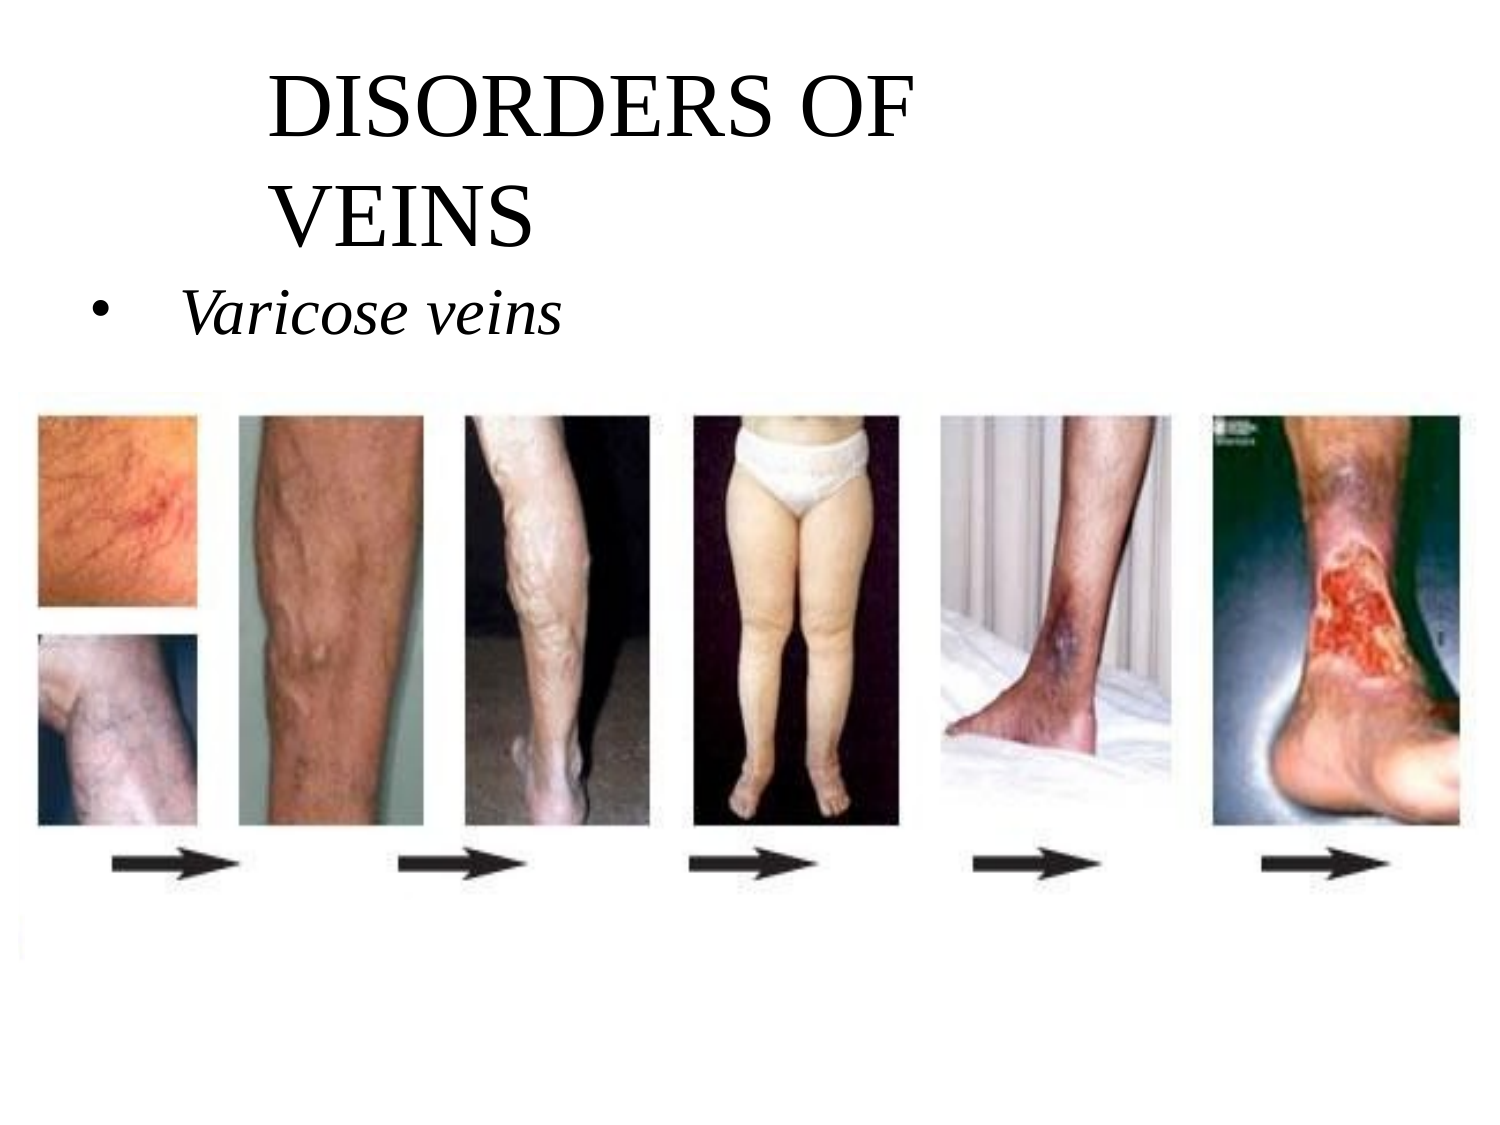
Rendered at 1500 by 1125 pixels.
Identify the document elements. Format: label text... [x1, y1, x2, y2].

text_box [18, 391, 1480, 1013]
title DISORDERS OF VEINS [249, 62, 1176, 253]
text_box Varicose veins [87, 265, 625, 348]
